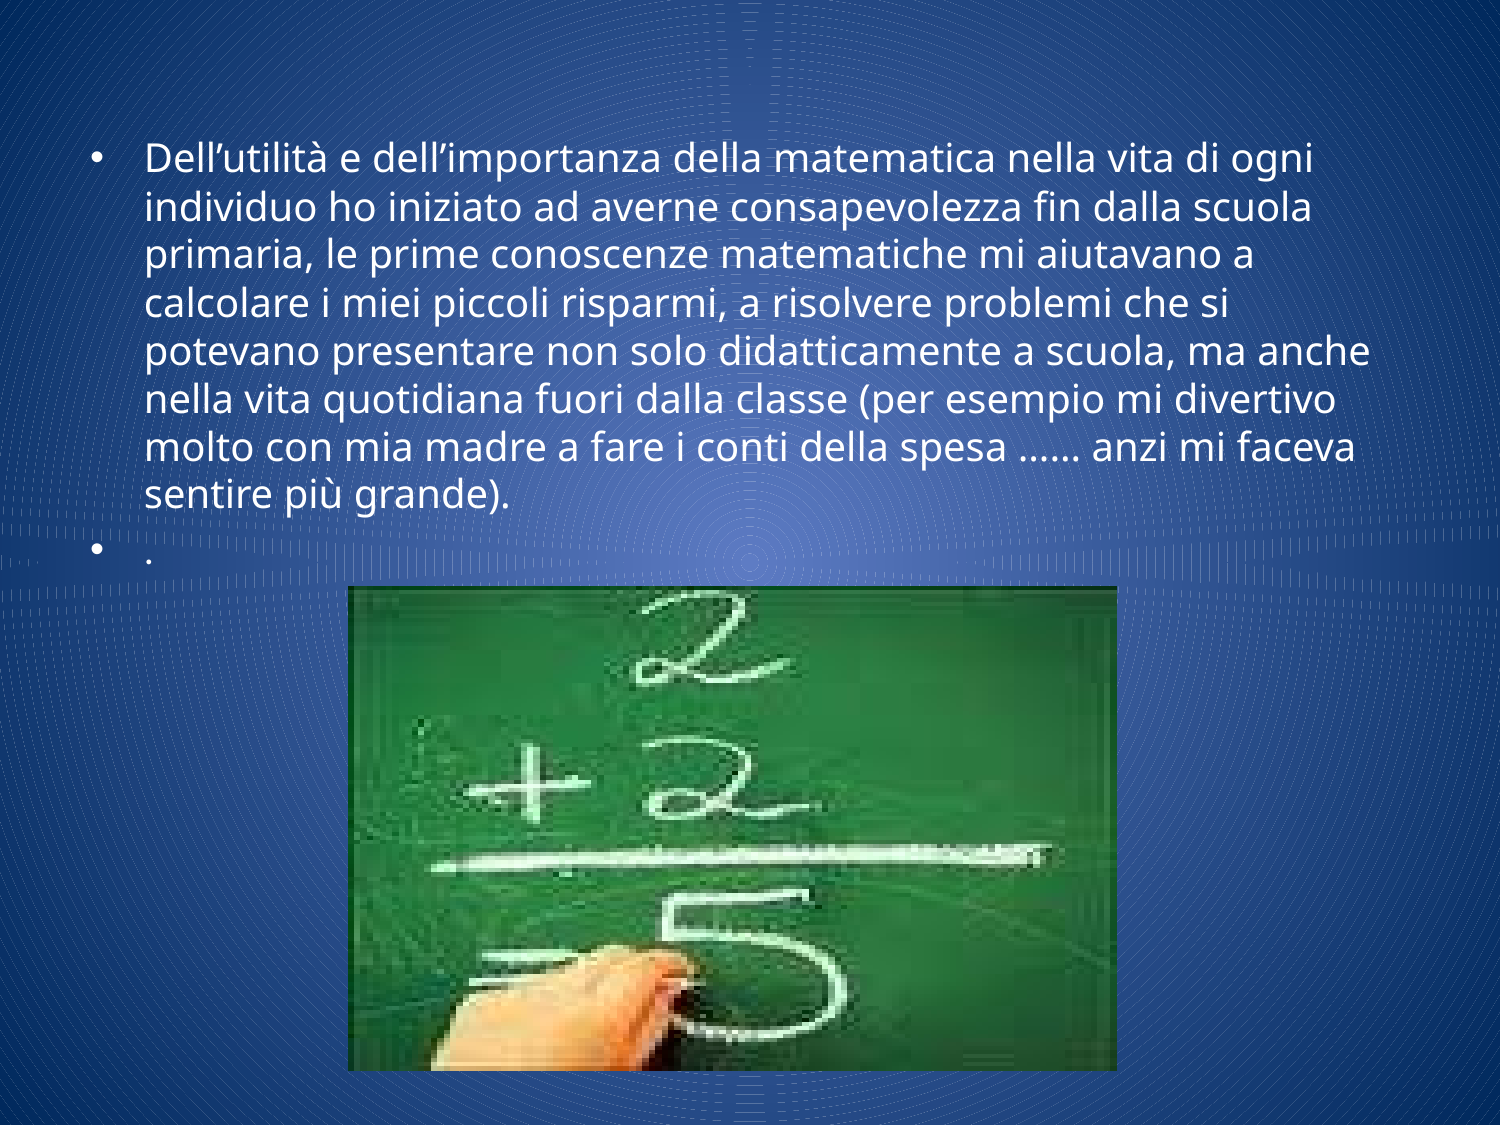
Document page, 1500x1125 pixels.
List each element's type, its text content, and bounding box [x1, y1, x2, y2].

list Dell’utilità e dell’importanza della matematica nella vita di ogni individuo ho iniziato ad averne consapevolezza fin dalla scuola primaria, le prime conoscenze matematiche mi aiutavano a calcolare i miei piccoli risparmi, a risolvere problemi che si potevano presentare non solo didatticamente a scuola, ma anche nella vita quotidiana fuori dalla classe (per esempio mi divertivo molto con mia madre a fare i conti della spesa …… anzi mi faceva sentire più grande). . [75, 125, 1425, 587]
picture [348, 585, 1117, 1071]
